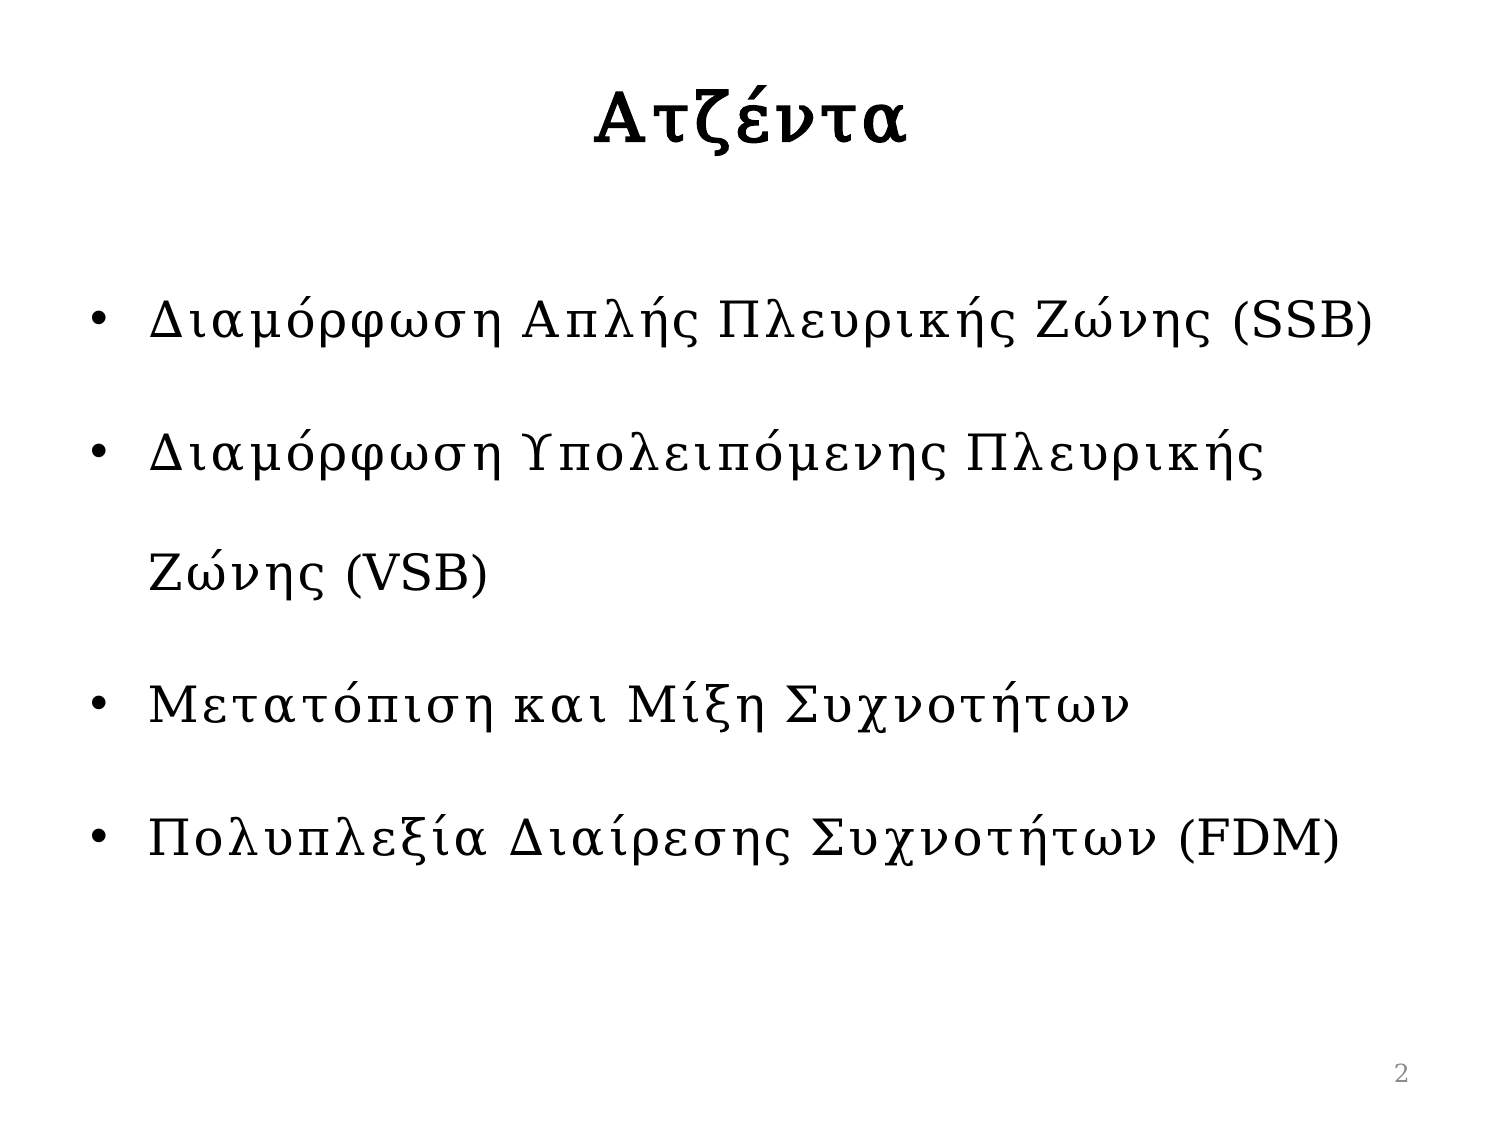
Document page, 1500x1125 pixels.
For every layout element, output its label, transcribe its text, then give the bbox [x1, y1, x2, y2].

list Διαμόρφωση Απλής Πλευρικής Ζώνης (SSB) Διαμόρφωση Υπολειπόμενης Πλευρικής Ζώνης (VSB) Μετατόπιση και Μίξη Συχνοτήτων Πολυπλεξία Διαίρεσης Συχνοτήτων (FDM) [75, 219, 1425, 1035]
title Ατζέντα [75, 20, 1425, 209]
slide_number 2 [1222, 1042, 1425, 1103]
